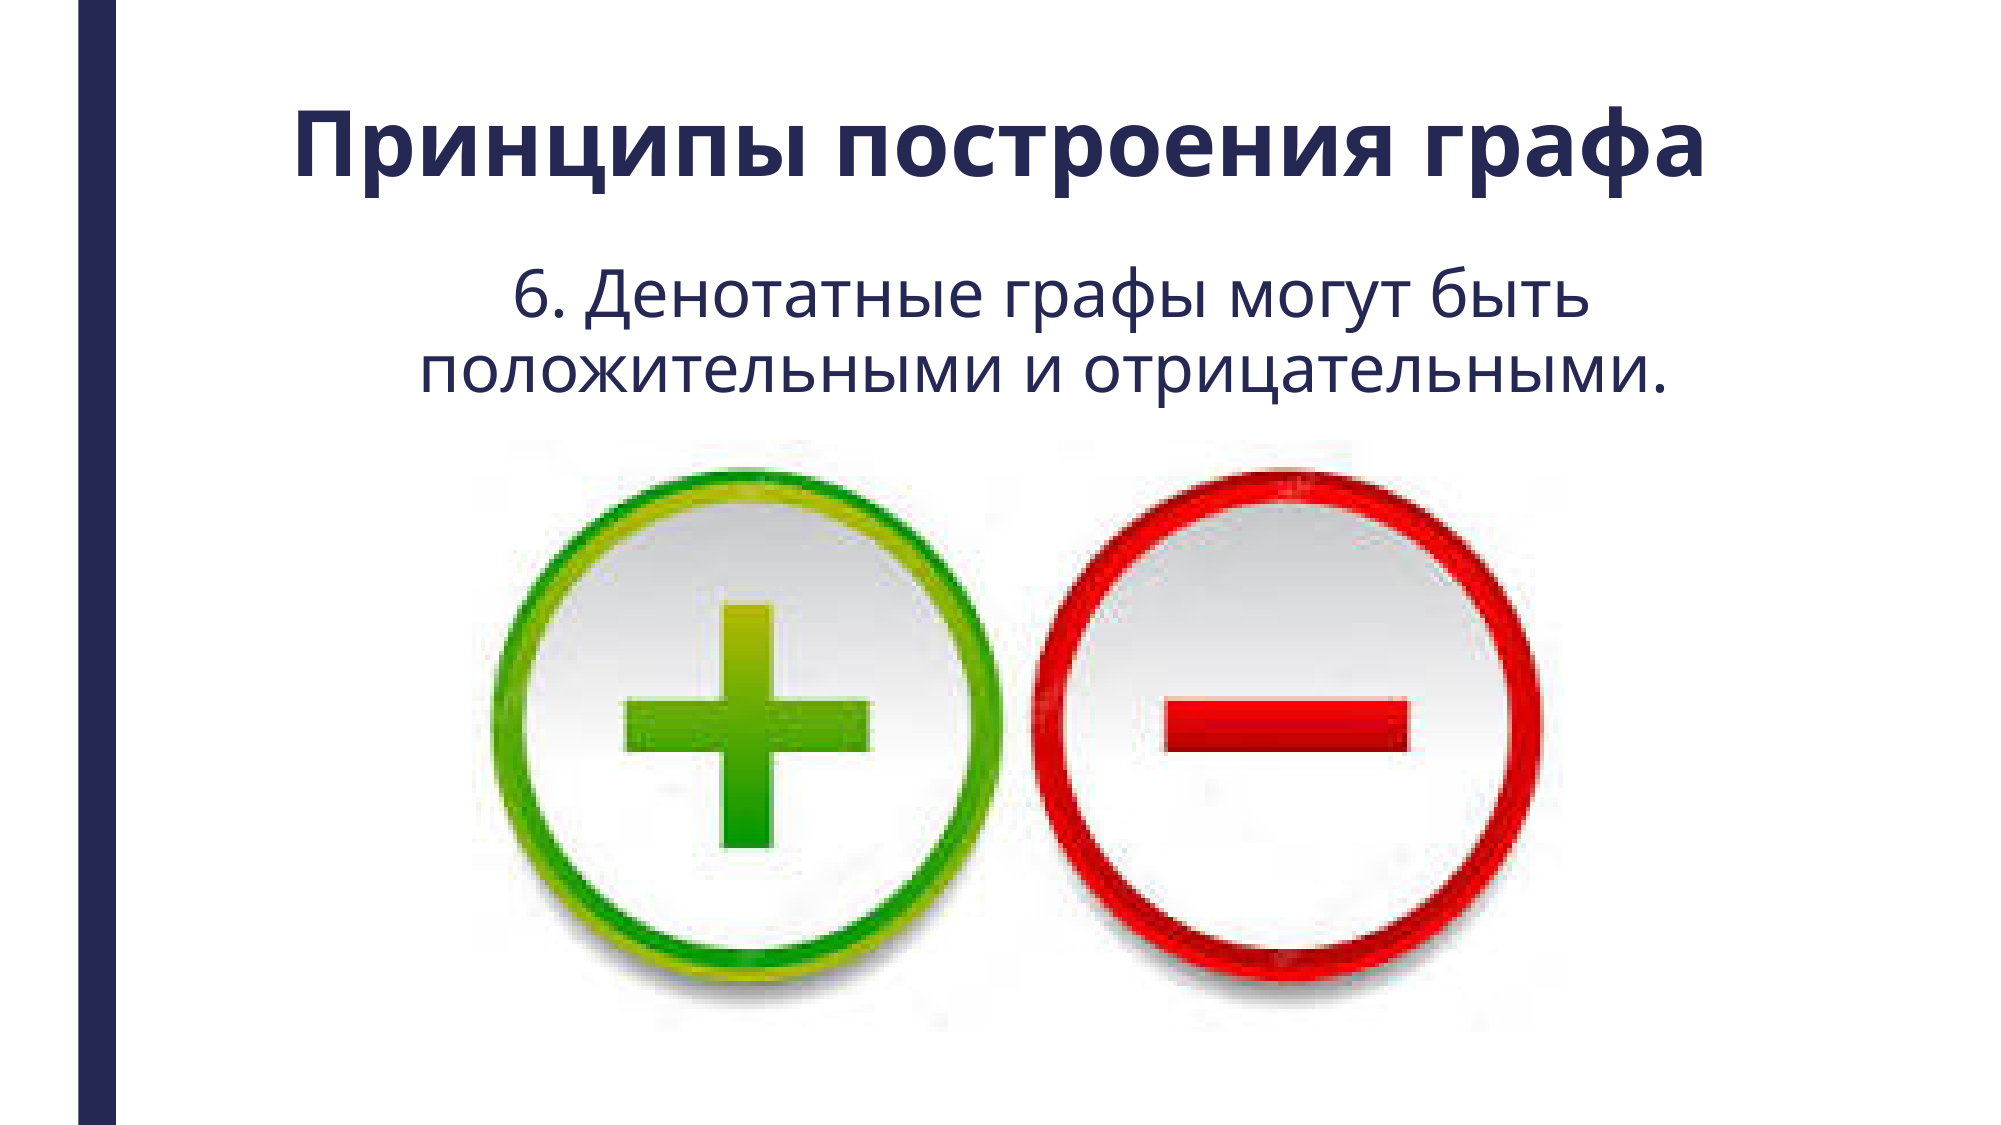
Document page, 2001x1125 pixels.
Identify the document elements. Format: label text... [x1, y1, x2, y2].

picture [472, 440, 1563, 1032]
list 6. Денотатные графы могут быть положительными и отрицательными. [225, 249, 1882, 838]
text_box Принципы построения графа [224, 90, 1800, 335]
